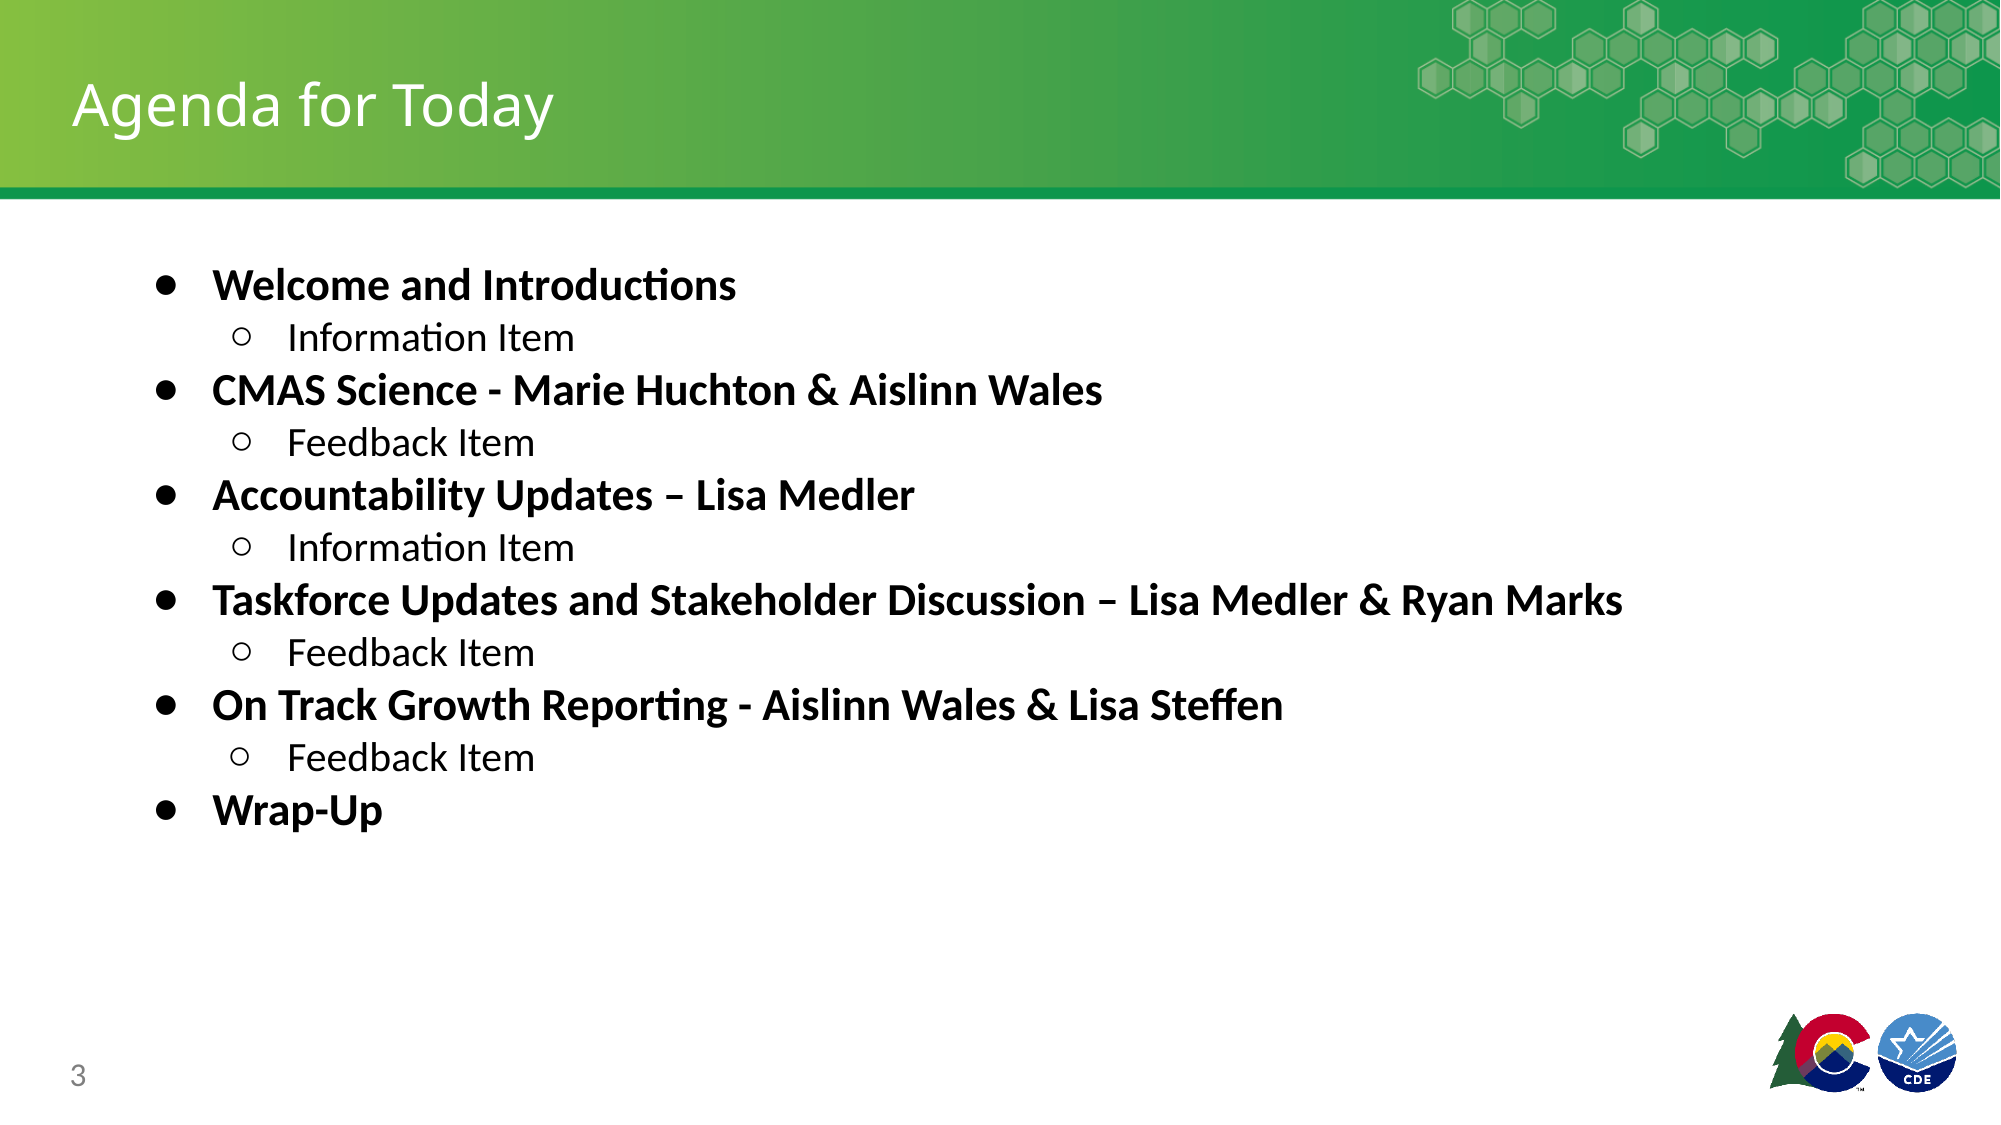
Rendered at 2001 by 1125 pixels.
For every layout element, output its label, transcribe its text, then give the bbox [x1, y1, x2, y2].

list Welcome and Introductions Information Item CMAS Science - Marie Huchton & Aislinn Wales Feedback Item Accountability Updates – Lisa Medler Information Item Taskforce Updates and Stakeholder Discussion – Lisa Medler & Ryan Marks Feedback Item On Track Growth Reporting - Aislinn Wales & Lisa Steffen Feedback Item Wrap-Up [137, 254, 1863, 969]
picture [0, 0, 2000, 200]
title Agenda for Today [72, 33, 1396, 182]
slide_number 3 [54, 1042, 505, 1103]
picture [1768, 1012, 1957, 1093]
